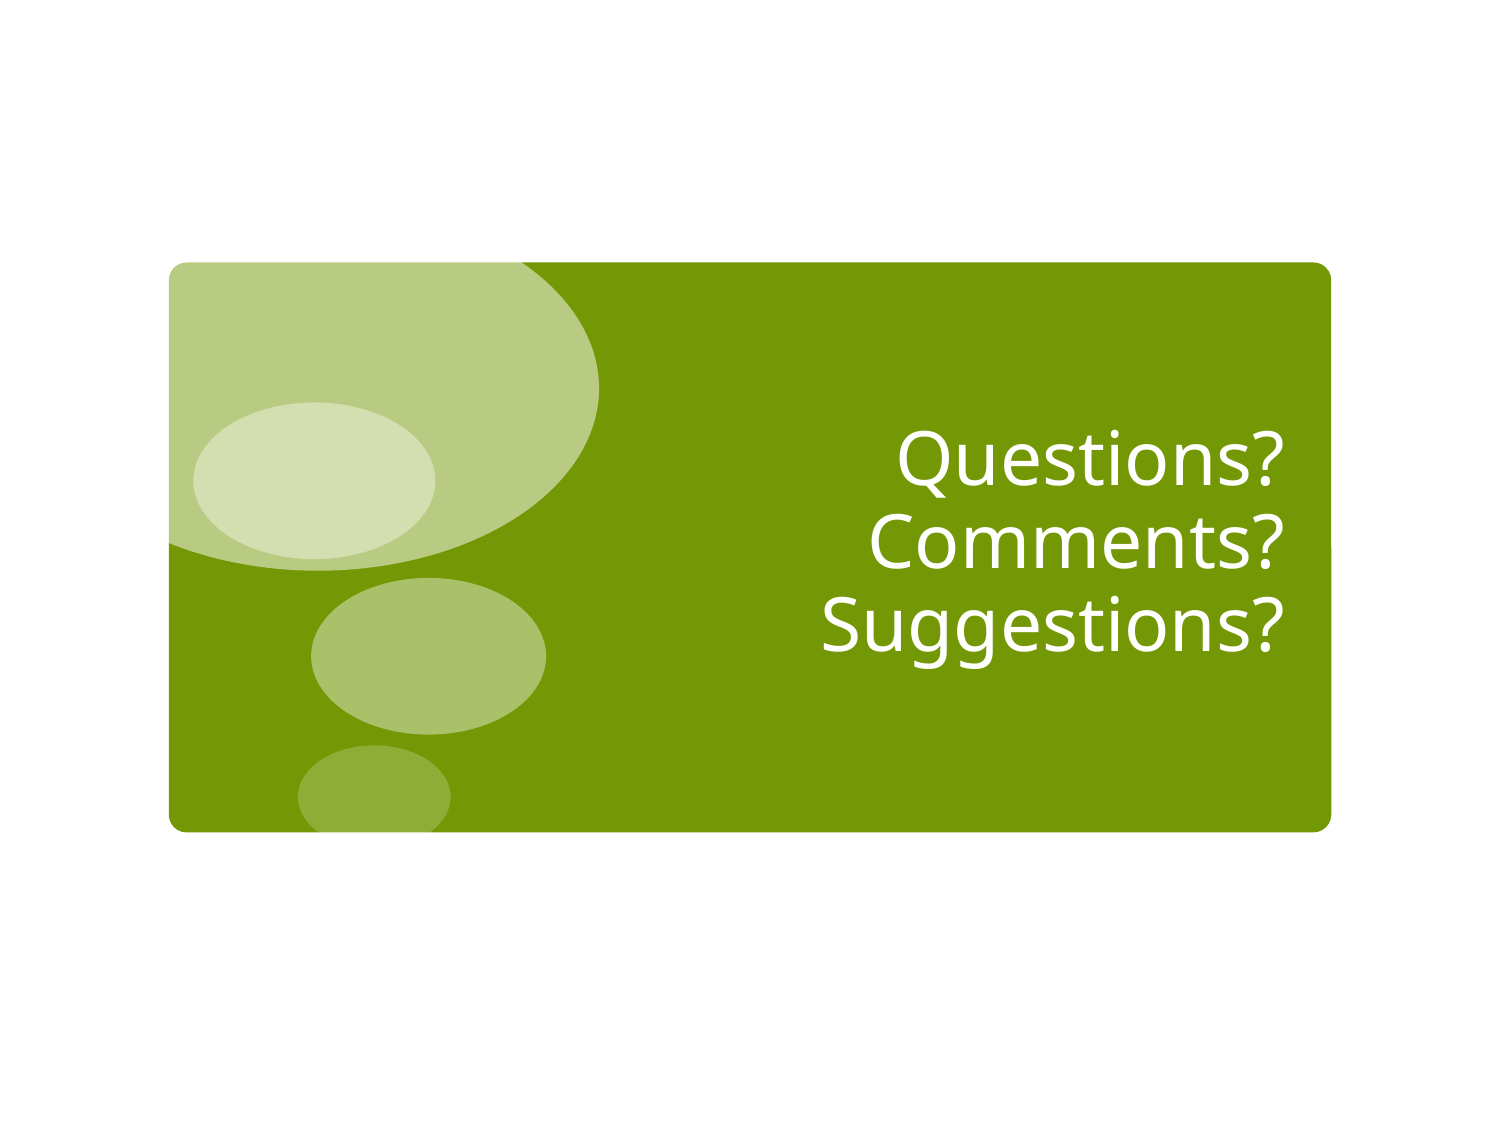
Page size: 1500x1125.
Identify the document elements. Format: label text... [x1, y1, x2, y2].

title Questions? Comments? Suggestions? [610, 443, 1300, 667]
